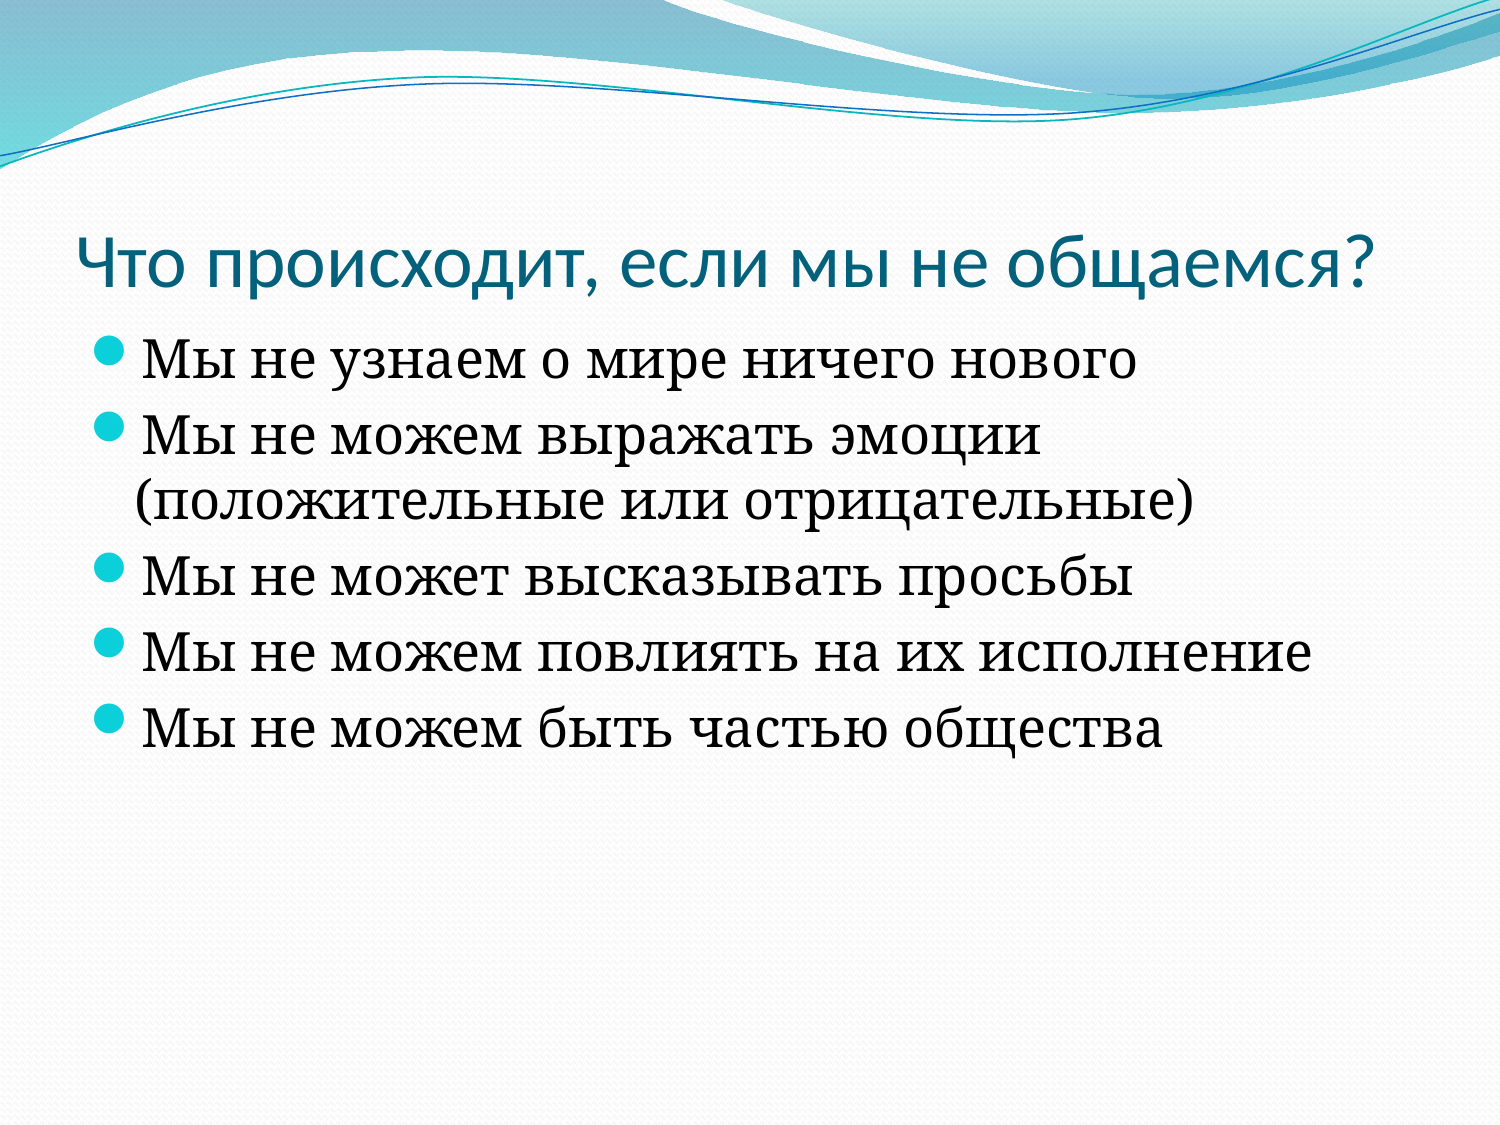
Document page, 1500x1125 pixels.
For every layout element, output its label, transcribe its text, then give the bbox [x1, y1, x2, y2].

list Мы не узнаем о мире ничего нового Мы не можем выражать эмоции (положительные или отрицательные) Мы не может высказывать просьбы Мы не можем повлиять на их исполнение Мы не можем быть частью общества [75, 317, 1425, 1038]
title Что происходит, если мы не общаемся? [75, 115, 1425, 303]
